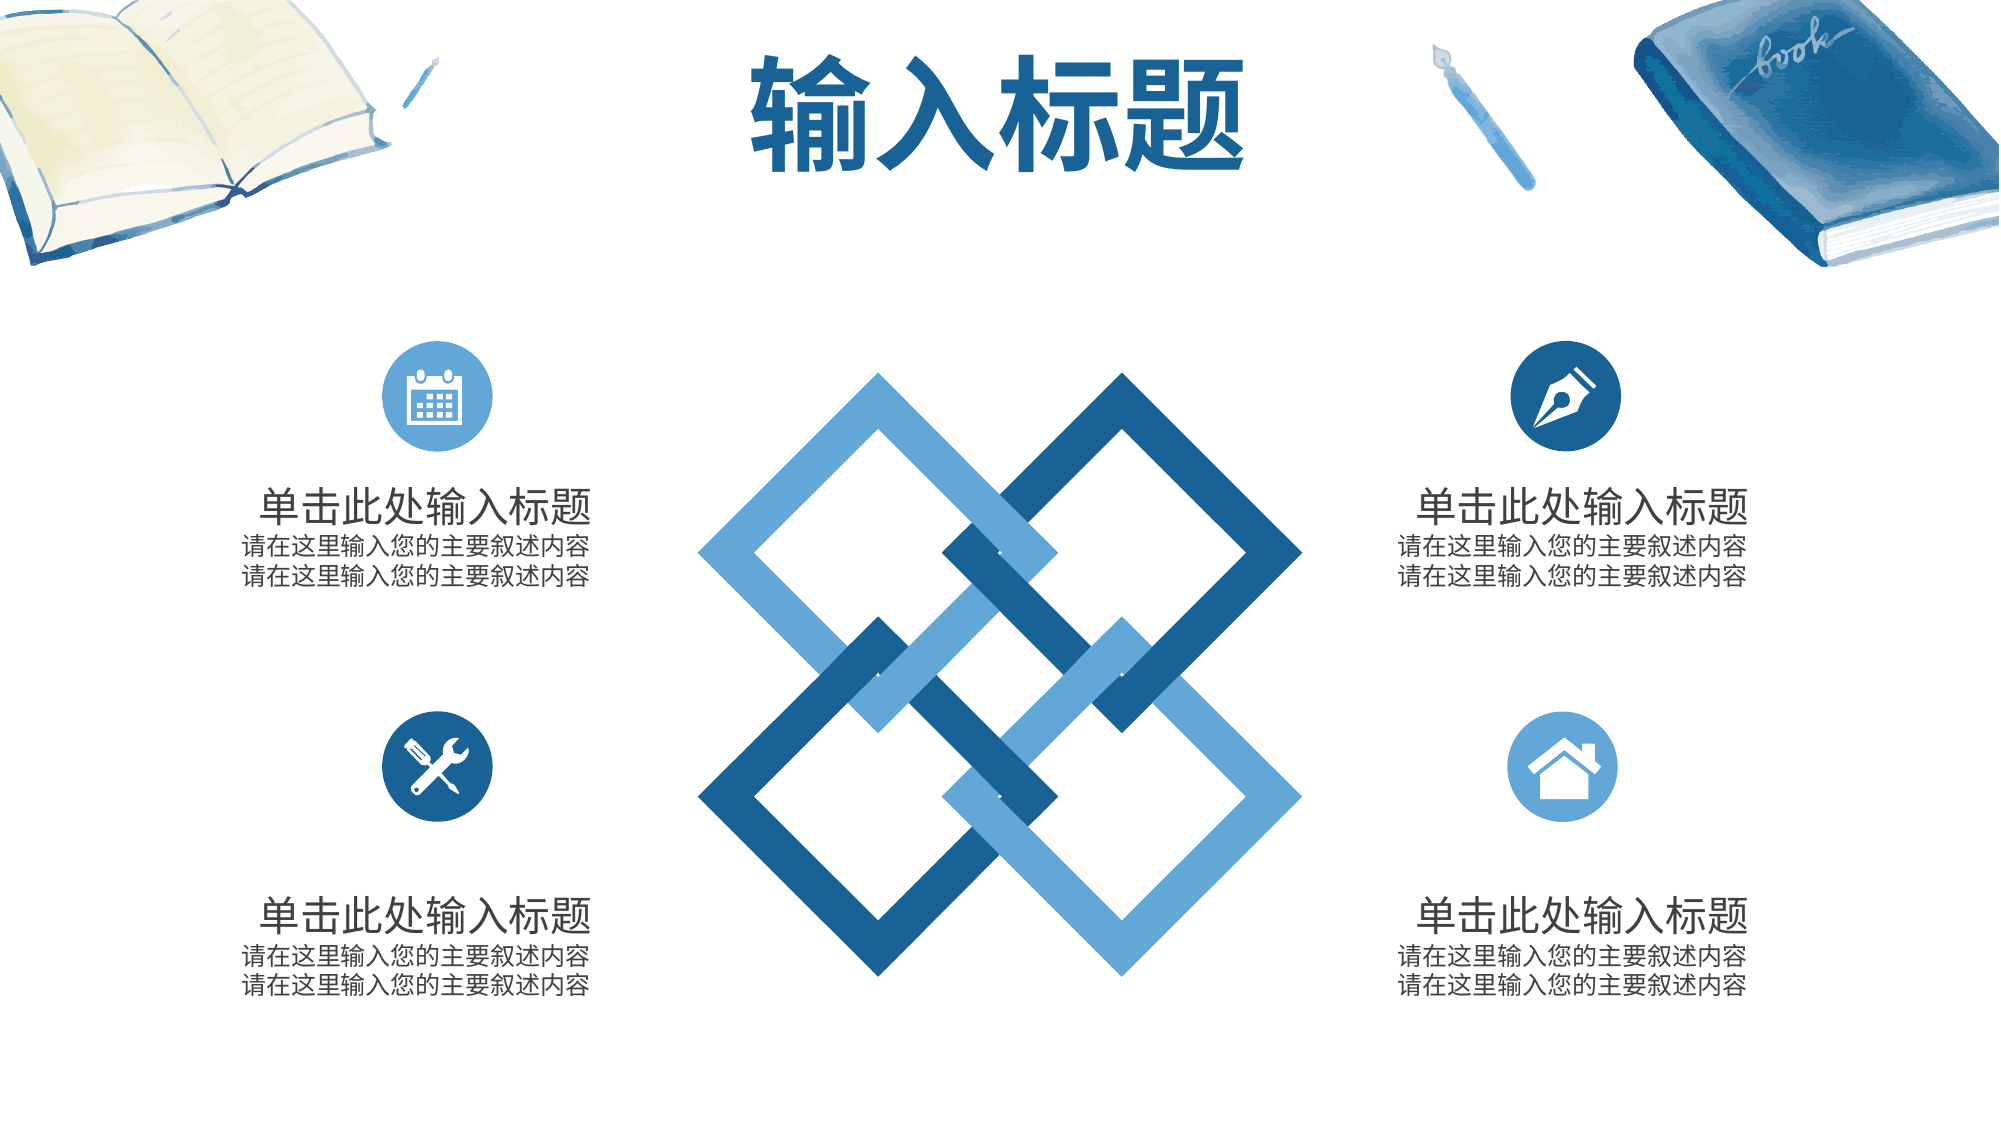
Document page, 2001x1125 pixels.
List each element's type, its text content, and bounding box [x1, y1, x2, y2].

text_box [1527, 737, 1602, 800]
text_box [406, 369, 462, 425]
text_box 单击此处输入标题 请在这里输入您的主要叙述内容 请在这里输入您的主要叙述内容 [226, 473, 608, 678]
text_box [1510, 340, 1622, 452]
text_box [1000, 616, 1153, 766]
text_box [941, 522, 1091, 675]
text_box [1507, 711, 1618, 822]
text_box 单击此处输入标题 请在这里输入您的主要叙述内容 请在这里输入您的主要叙述内容 [1382, 473, 1765, 678]
text_box [404, 737, 469, 796]
picture [0, 0, 447, 280]
text_box [382, 711, 493, 822]
text_box [941, 675, 1303, 977]
text_box 单击此处输入标题 请在这里输入您的主要叙述内容 请在这里输入您的主要叙述内容 [226, 882, 608, 1088]
text_box 单击此处输入标题 请在这里输入您的主要叙述内容 请在这里输入您的主要叙述内容 [1382, 882, 1765, 1088]
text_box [1532, 366, 1597, 429]
text_box [848, 584, 999, 734]
text_box [908, 675, 1059, 827]
text_box [382, 341, 493, 452]
text_box [999, 372, 1303, 734]
text_box [697, 372, 1059, 675]
text_box [697, 616, 1000, 977]
picture [1421, 0, 2000, 280]
text_box 输入标题 [607, 29, 1387, 194]
